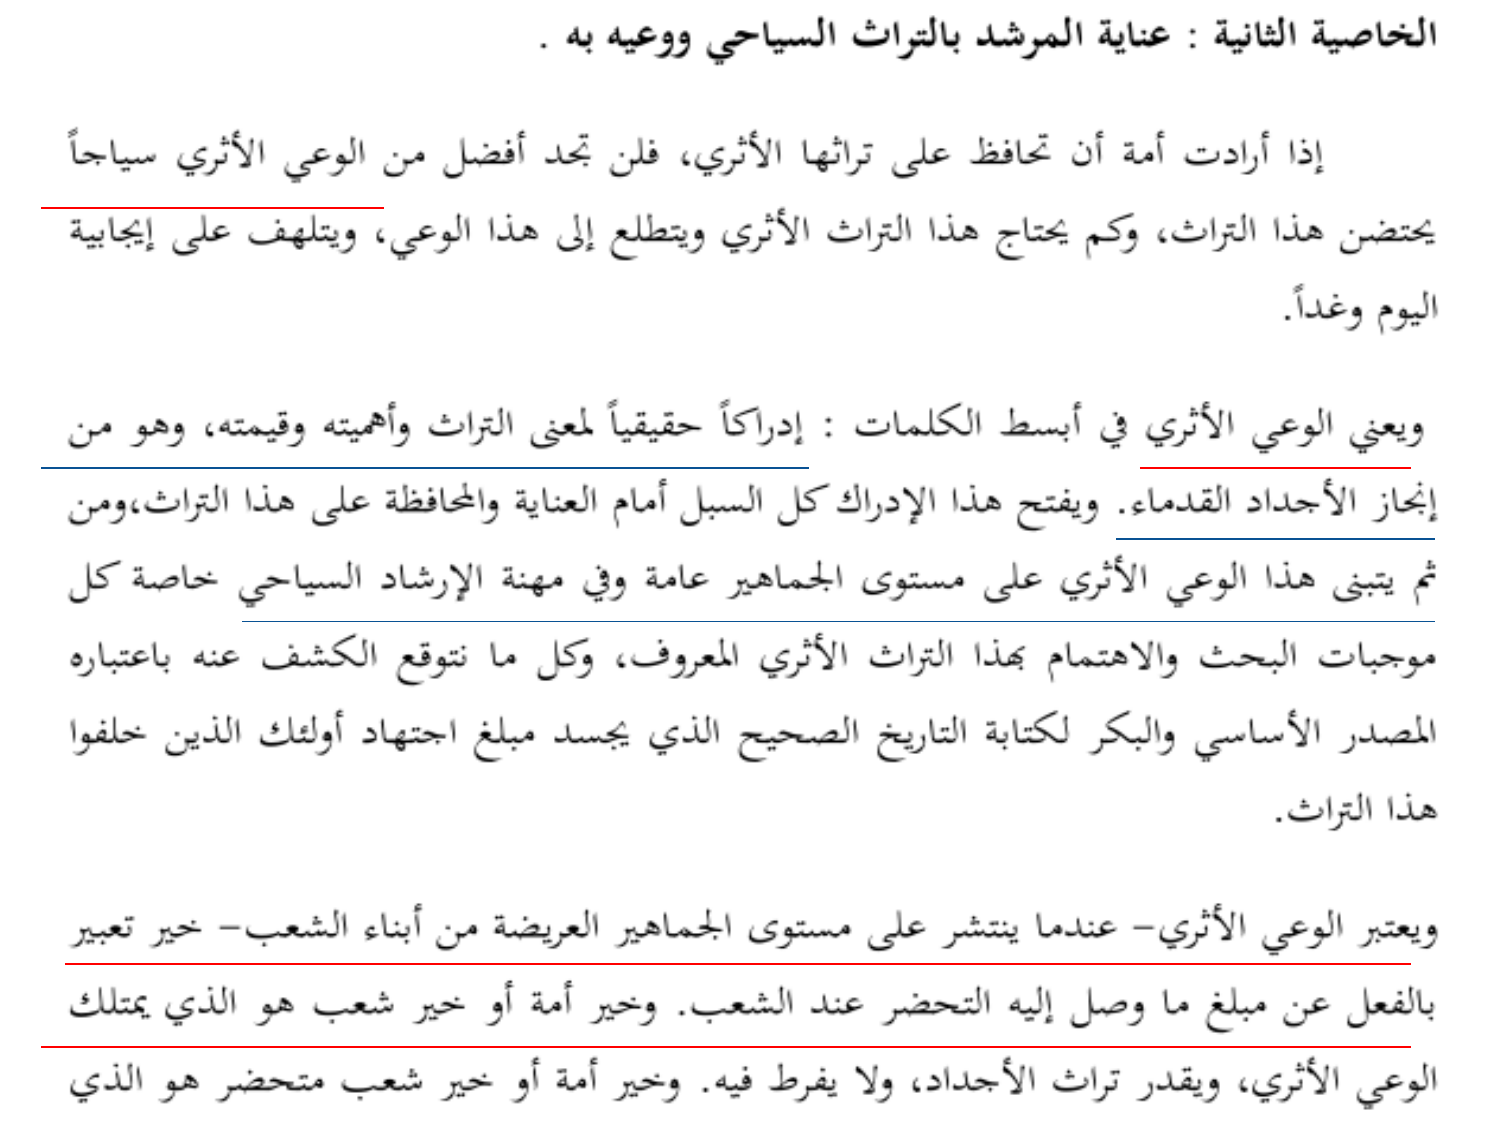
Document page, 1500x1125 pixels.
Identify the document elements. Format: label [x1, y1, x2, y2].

list [0, 0, 1500, 1125]
